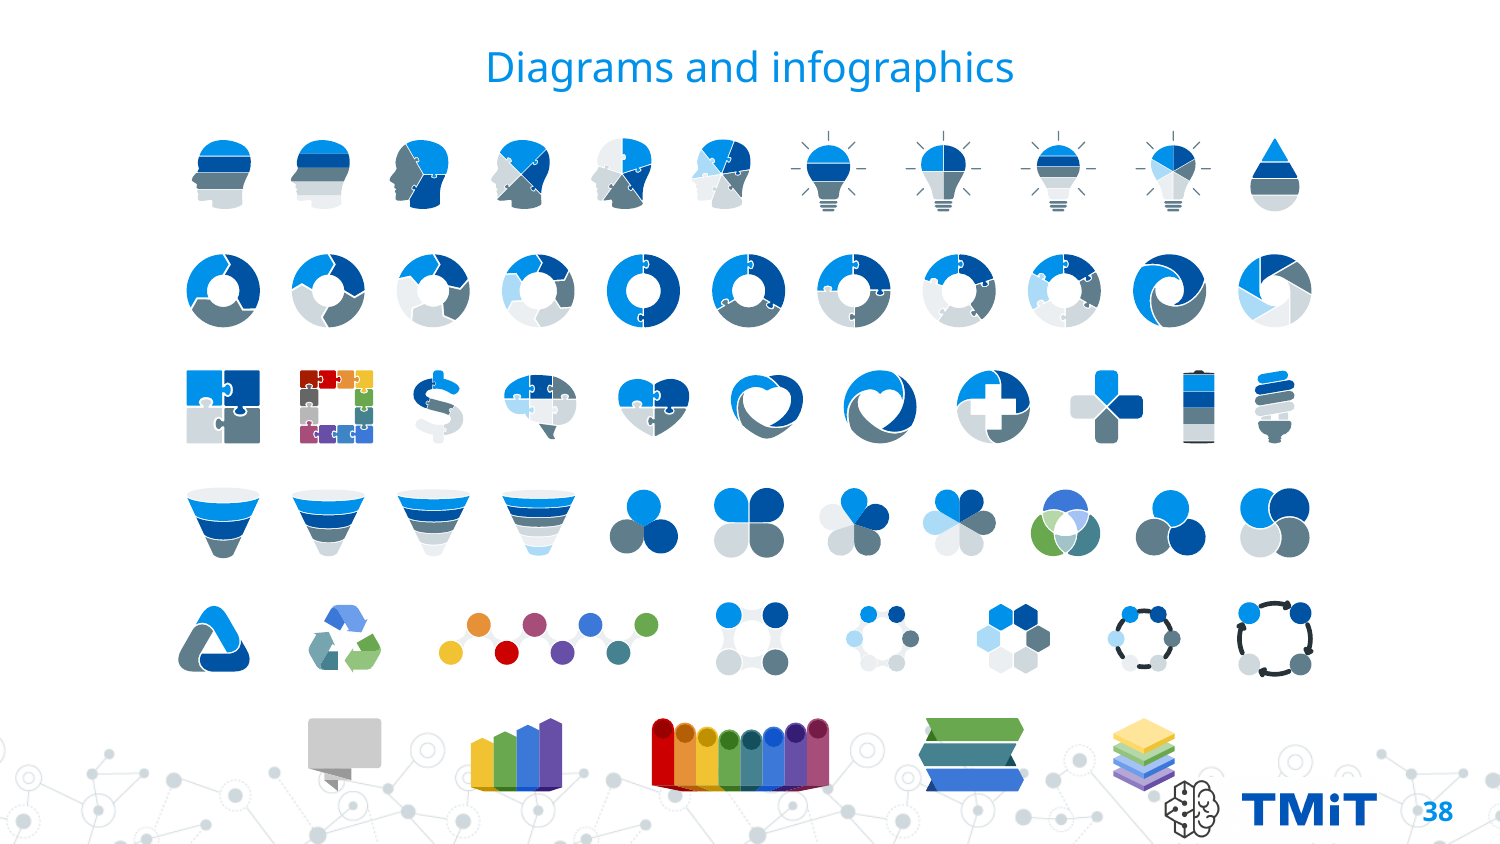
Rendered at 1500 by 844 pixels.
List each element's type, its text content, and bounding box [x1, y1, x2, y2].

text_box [715, 601, 789, 676]
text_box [1238, 487, 1312, 558]
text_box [606, 489, 681, 557]
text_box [590, 137, 653, 212]
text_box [291, 254, 365, 328]
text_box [307, 718, 382, 792]
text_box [730, 374, 804, 439]
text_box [396, 254, 470, 328]
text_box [186, 487, 260, 559]
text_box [922, 254, 996, 328]
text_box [1238, 601, 1312, 676]
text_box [817, 253, 891, 328]
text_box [711, 253, 786, 328]
picture [0, 0, 1500, 844]
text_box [976, 603, 1051, 674]
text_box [918, 717, 1025, 792]
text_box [606, 254, 681, 328]
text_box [1020, 130, 1097, 212]
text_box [291, 489, 366, 557]
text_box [651, 717, 830, 792]
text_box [1183, 370, 1215, 444]
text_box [501, 489, 576, 556]
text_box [290, 137, 351, 212]
slide_number 38 [1378, 779, 1469, 844]
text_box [1070, 370, 1144, 444]
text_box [1113, 717, 1175, 792]
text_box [1250, 137, 1300, 212]
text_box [389, 137, 452, 212]
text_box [616, 377, 691, 437]
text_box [438, 612, 659, 665]
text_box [1254, 369, 1296, 444]
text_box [299, 370, 374, 444]
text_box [922, 487, 997, 559]
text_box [712, 485, 786, 560]
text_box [501, 253, 576, 328]
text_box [490, 137, 552, 212]
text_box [308, 604, 382, 673]
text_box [470, 717, 563, 792]
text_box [1107, 605, 1181, 672]
title Diagrams and infographics [140, 40, 1360, 106]
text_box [396, 489, 471, 557]
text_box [413, 370, 464, 444]
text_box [817, 487, 891, 558]
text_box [177, 605, 251, 672]
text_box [503, 374, 577, 440]
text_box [1027, 489, 1102, 557]
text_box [845, 605, 920, 672]
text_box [956, 370, 1031, 444]
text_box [843, 370, 917, 444]
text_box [790, 130, 867, 212]
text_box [1132, 489, 1207, 556]
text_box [186, 370, 260, 444]
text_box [191, 137, 252, 212]
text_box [1027, 254, 1102, 328]
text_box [186, 254, 261, 328]
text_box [690, 137, 752, 212]
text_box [1238, 253, 1312, 328]
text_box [905, 130, 982, 212]
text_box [1135, 130, 1212, 212]
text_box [1132, 254, 1207, 328]
